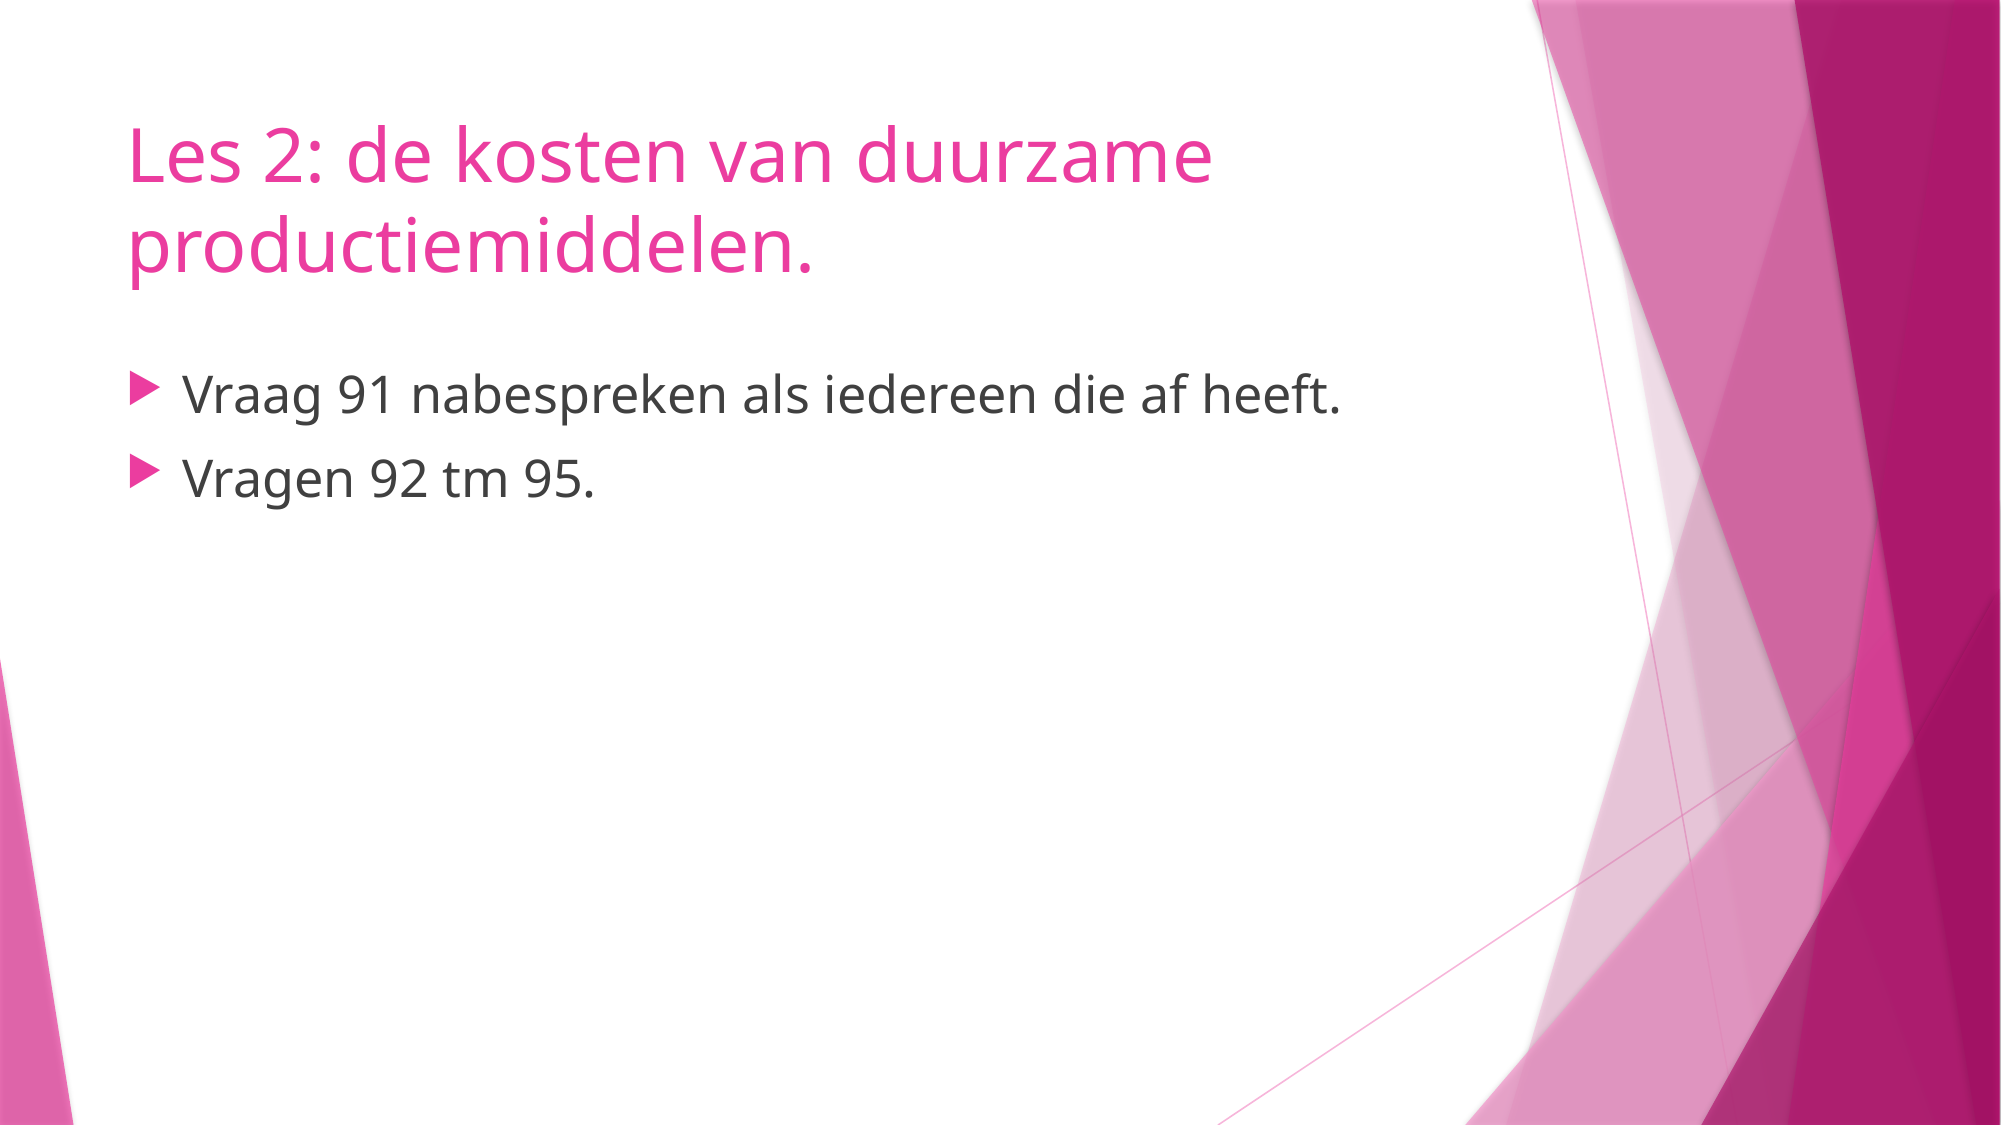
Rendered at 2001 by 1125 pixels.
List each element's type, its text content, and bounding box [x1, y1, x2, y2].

title Les 2: de kosten van duurzame productiemiddelen. [111, 99, 1522, 317]
list Vraag 91 nabespreken als iedereen die af heeft. Vragen 92 tm 95. [111, 354, 1522, 992]
